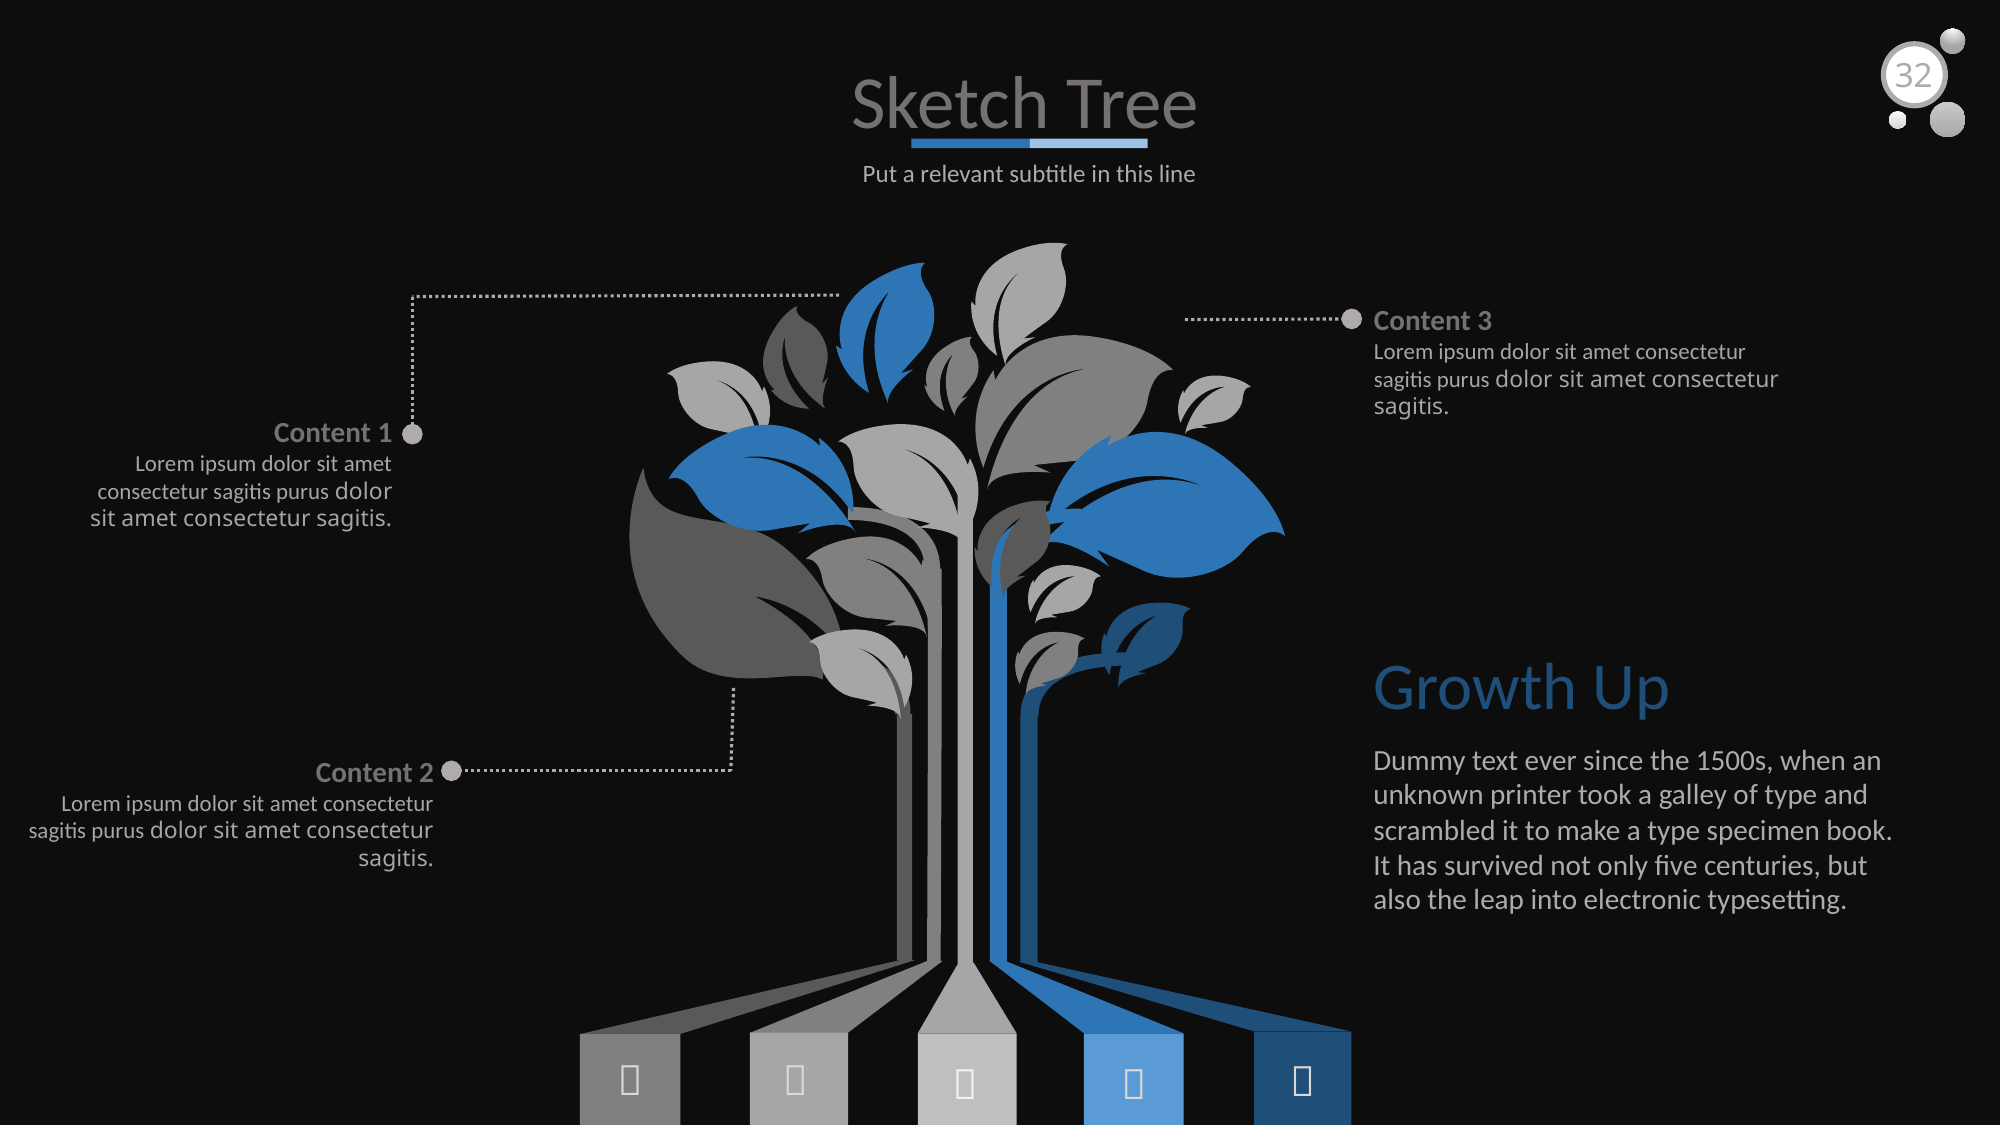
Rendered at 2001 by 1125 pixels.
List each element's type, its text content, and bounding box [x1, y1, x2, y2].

text_box Content 3 Lorem ipsum dolor sit amet consectetur sagitis purus dolor sit amet consectetur sagitis. [1358, 292, 1811, 429]
text_box Content 2 Lorem ipsum dolor sit amet consectetur sagitis purus dolor sit amet consectetur sagitis. [0, 744, 449, 881]
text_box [579, 771, 1352, 1125]
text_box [1876, 28, 1966, 138]
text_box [412, 295, 1352, 771]
text_box Growth Up Dummy text ever since the 1500s, when an unknown printer took a galley of type and scrambled it to make a type specimen book. It has survived not only five centuries, but also the leap into electronic typesetting. [1358, 635, 1922, 926]
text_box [589, 1046, 1344, 1116]
text_box Put a relevant subtitle in this line [792, 142, 1267, 202]
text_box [911, 138, 1148, 149]
text_box [855, 262, 931, 295]
text_box [975, 242, 1068, 295]
text_box [0, 0, 2000, 1125]
text_box Content 1 Lorem ipsum dolor sit amet consectetur sagitis purus dolor sit amet consectetur sagitis. [52, 404, 408, 541]
text_box Sketch Tree [597, 1, 1454, 152]
